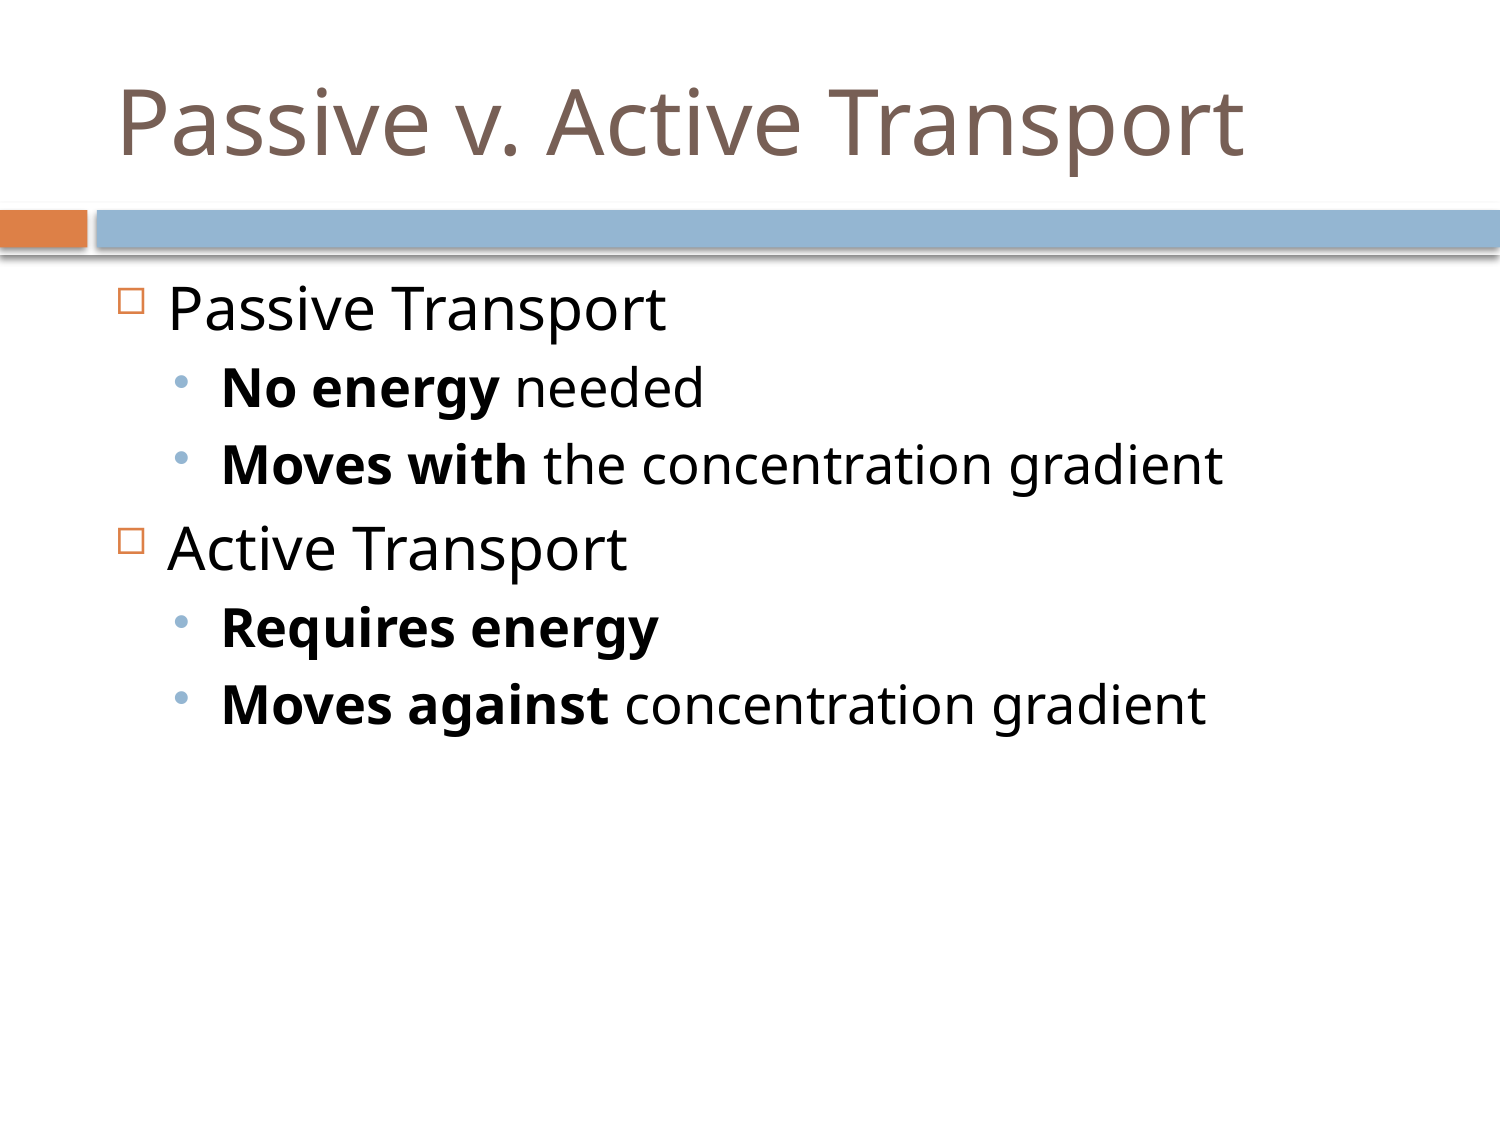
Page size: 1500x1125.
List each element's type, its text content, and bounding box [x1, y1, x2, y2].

title Passive v. Active Transport [100, 37, 1438, 200]
list Passive Transport No energy needed Moves with the concentration gradient Active Transport Requires energy Moves against concentration gradient [100, 262, 1438, 1000]
